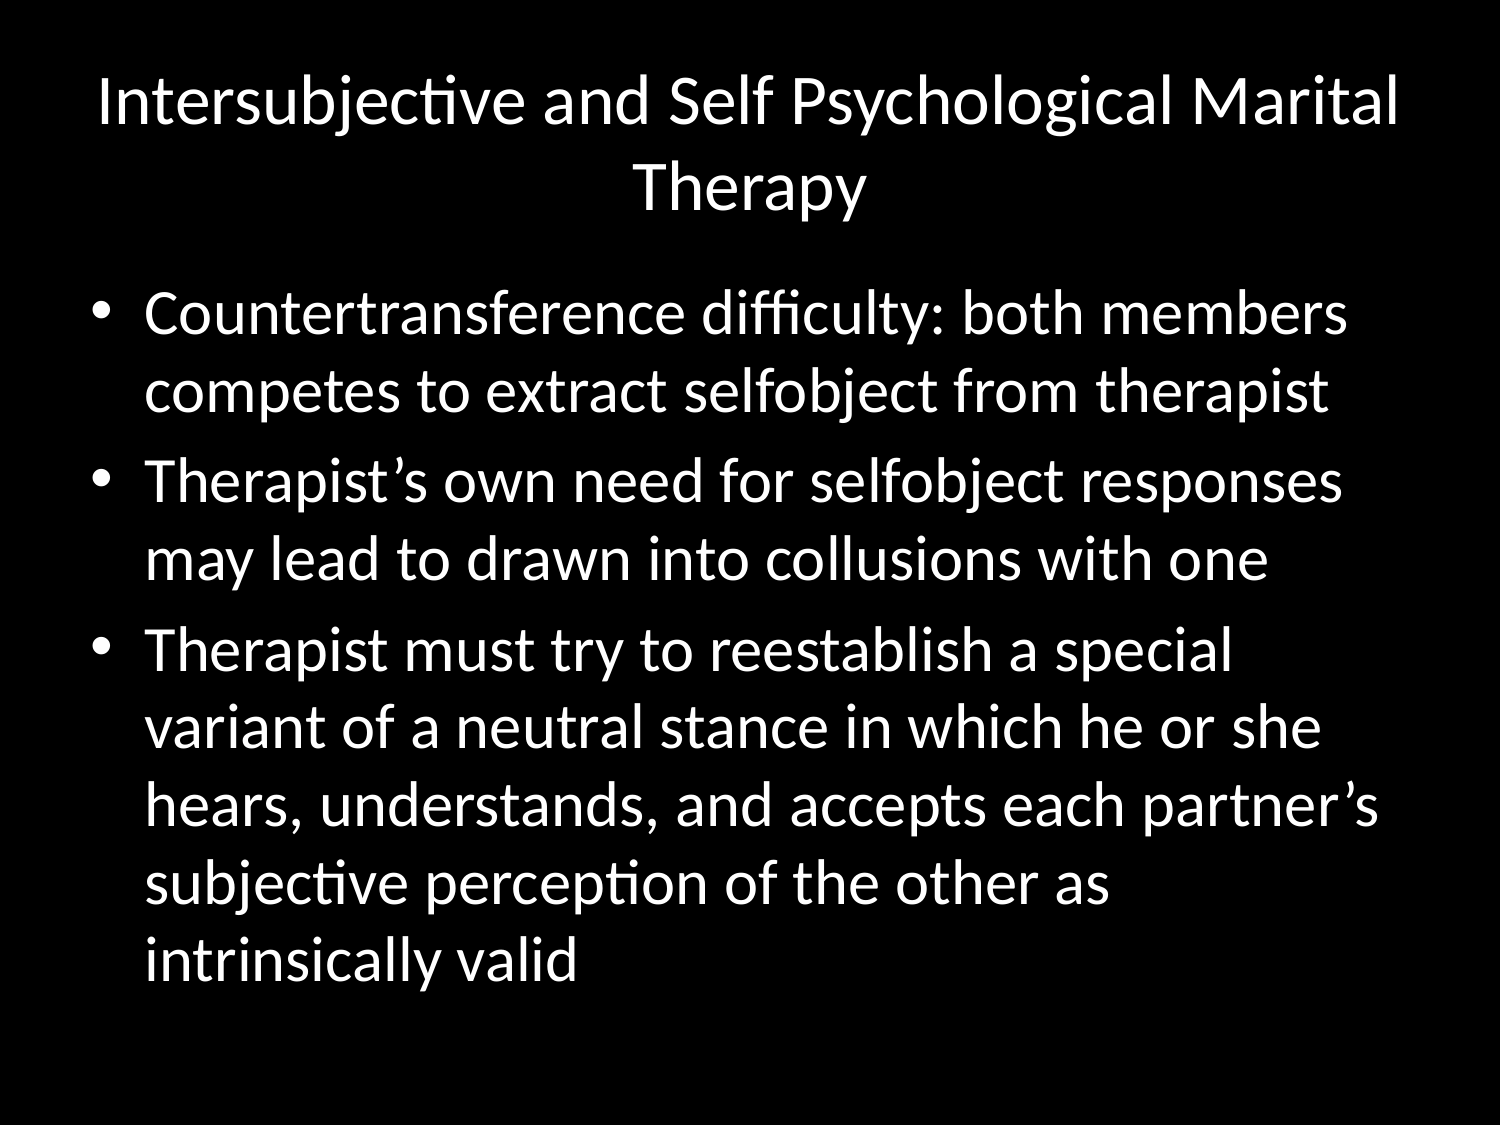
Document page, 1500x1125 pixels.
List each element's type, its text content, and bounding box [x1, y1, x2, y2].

title Intersubjective and Self Psychological Marital Therapy [75, 45, 1425, 233]
list Countertransference difficulty: both members competes to extract selfobject from therapist Therapist’s own need for selfobject responses may lead to drawn into collusions with one Therapist must try to reestablish a special variant of a neutral stance in which he or she hears, understands, and accepts each partner’s subjective perception of the other as intrinsically valid [75, 262, 1425, 1005]
